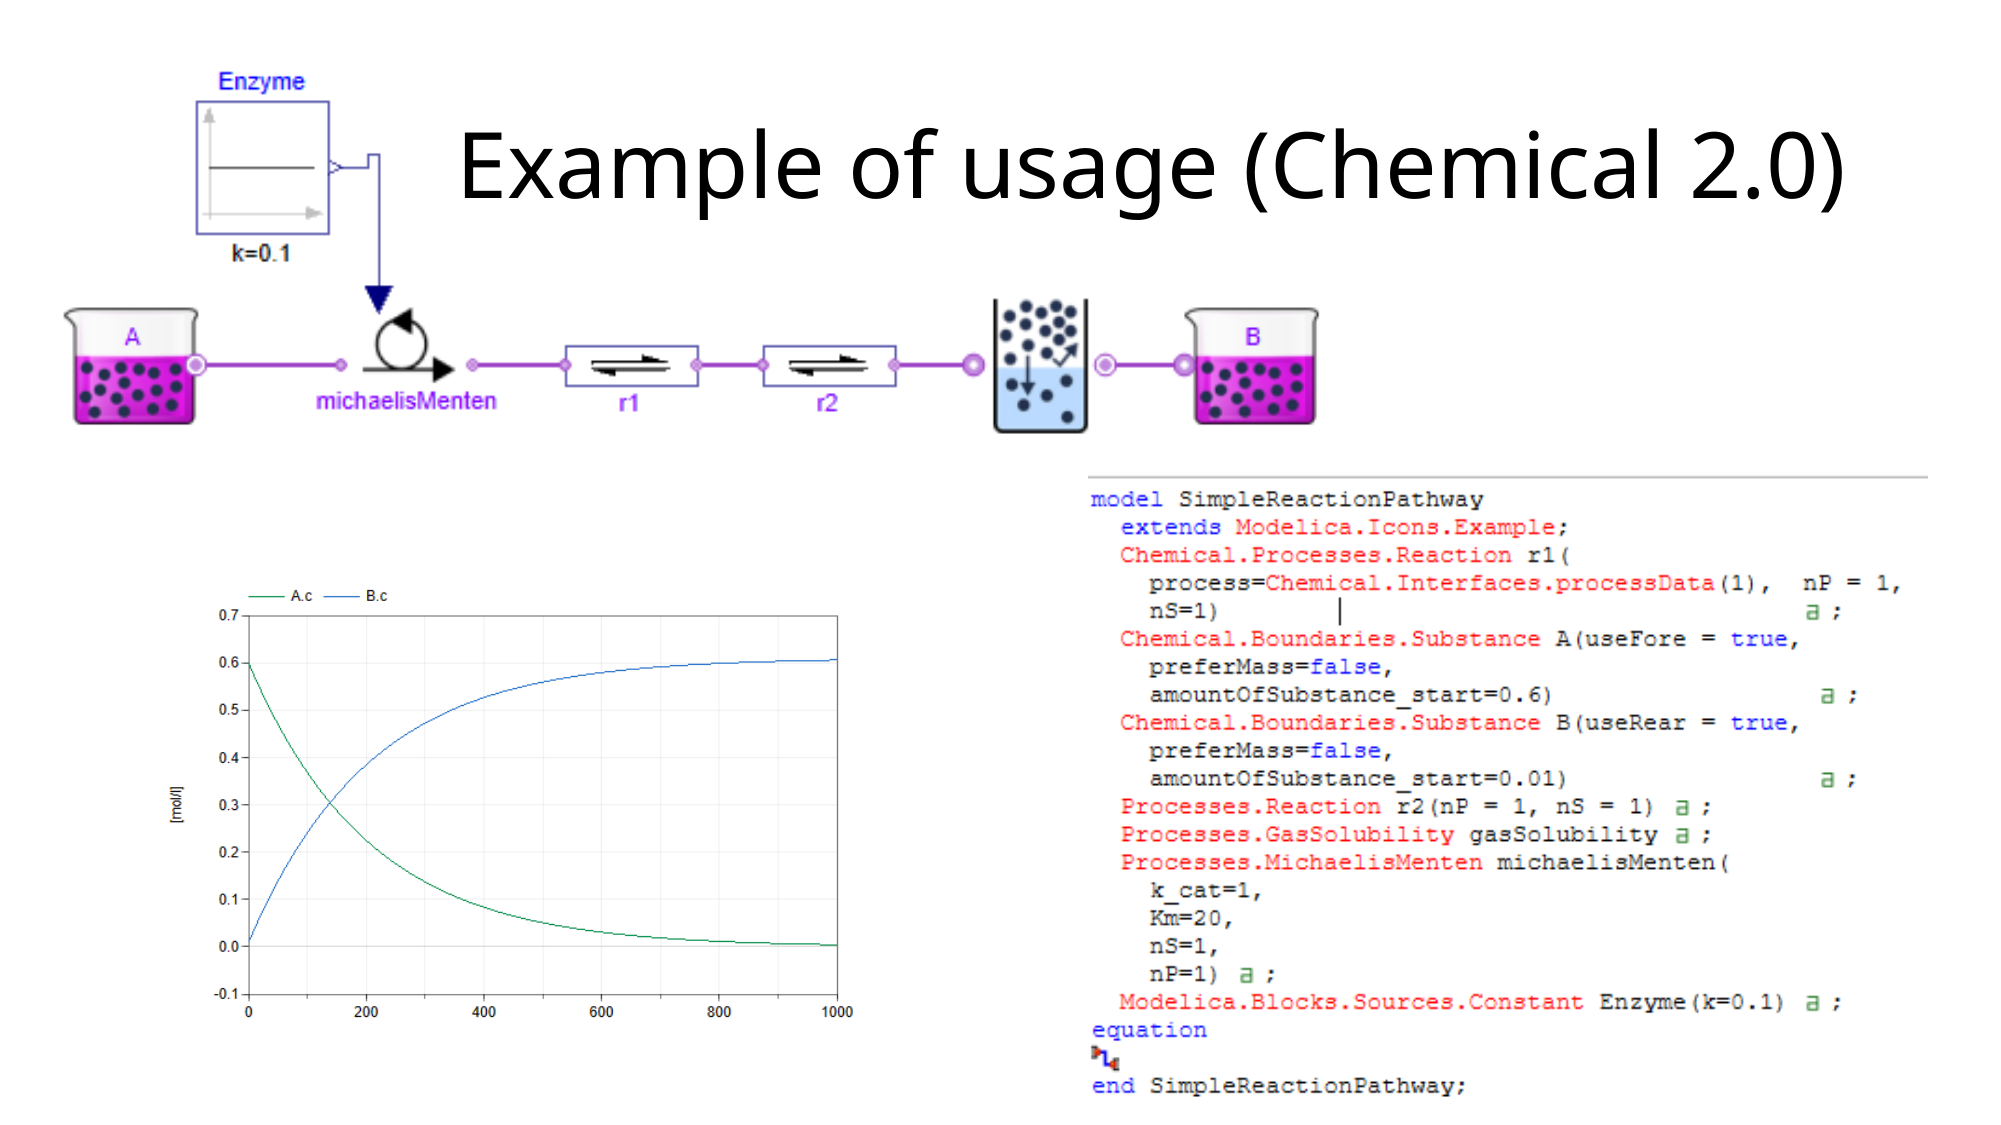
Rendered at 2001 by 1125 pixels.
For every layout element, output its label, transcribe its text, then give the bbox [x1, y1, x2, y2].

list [58, 55, 1350, 500]
picture [159, 578, 860, 1022]
picture [1088, 475, 1928, 1123]
title Example of usage (Chemical 2.0) [1350, 59, 1863, 278]
